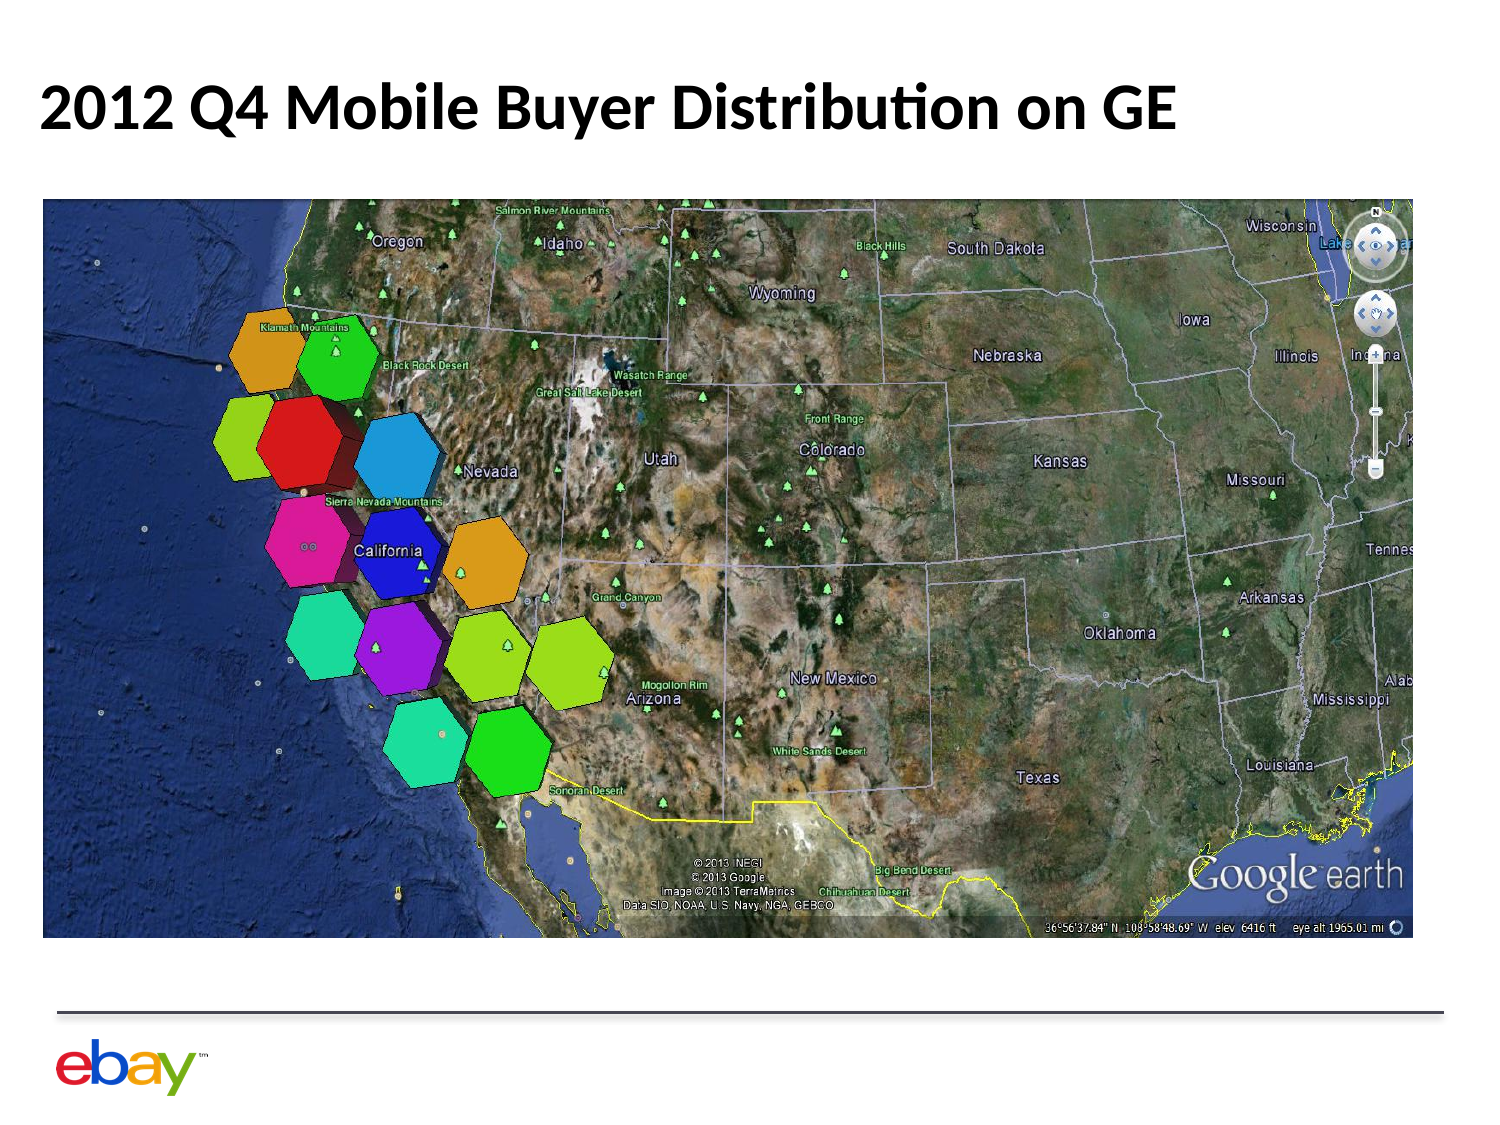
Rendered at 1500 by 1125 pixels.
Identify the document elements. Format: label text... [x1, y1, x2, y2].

picture [56, 1039, 208, 1096]
picture [43, 199, 1413, 938]
title 2012 Q4 Mobile Buyer Distribution on GE [24, 37, 1401, 151]
